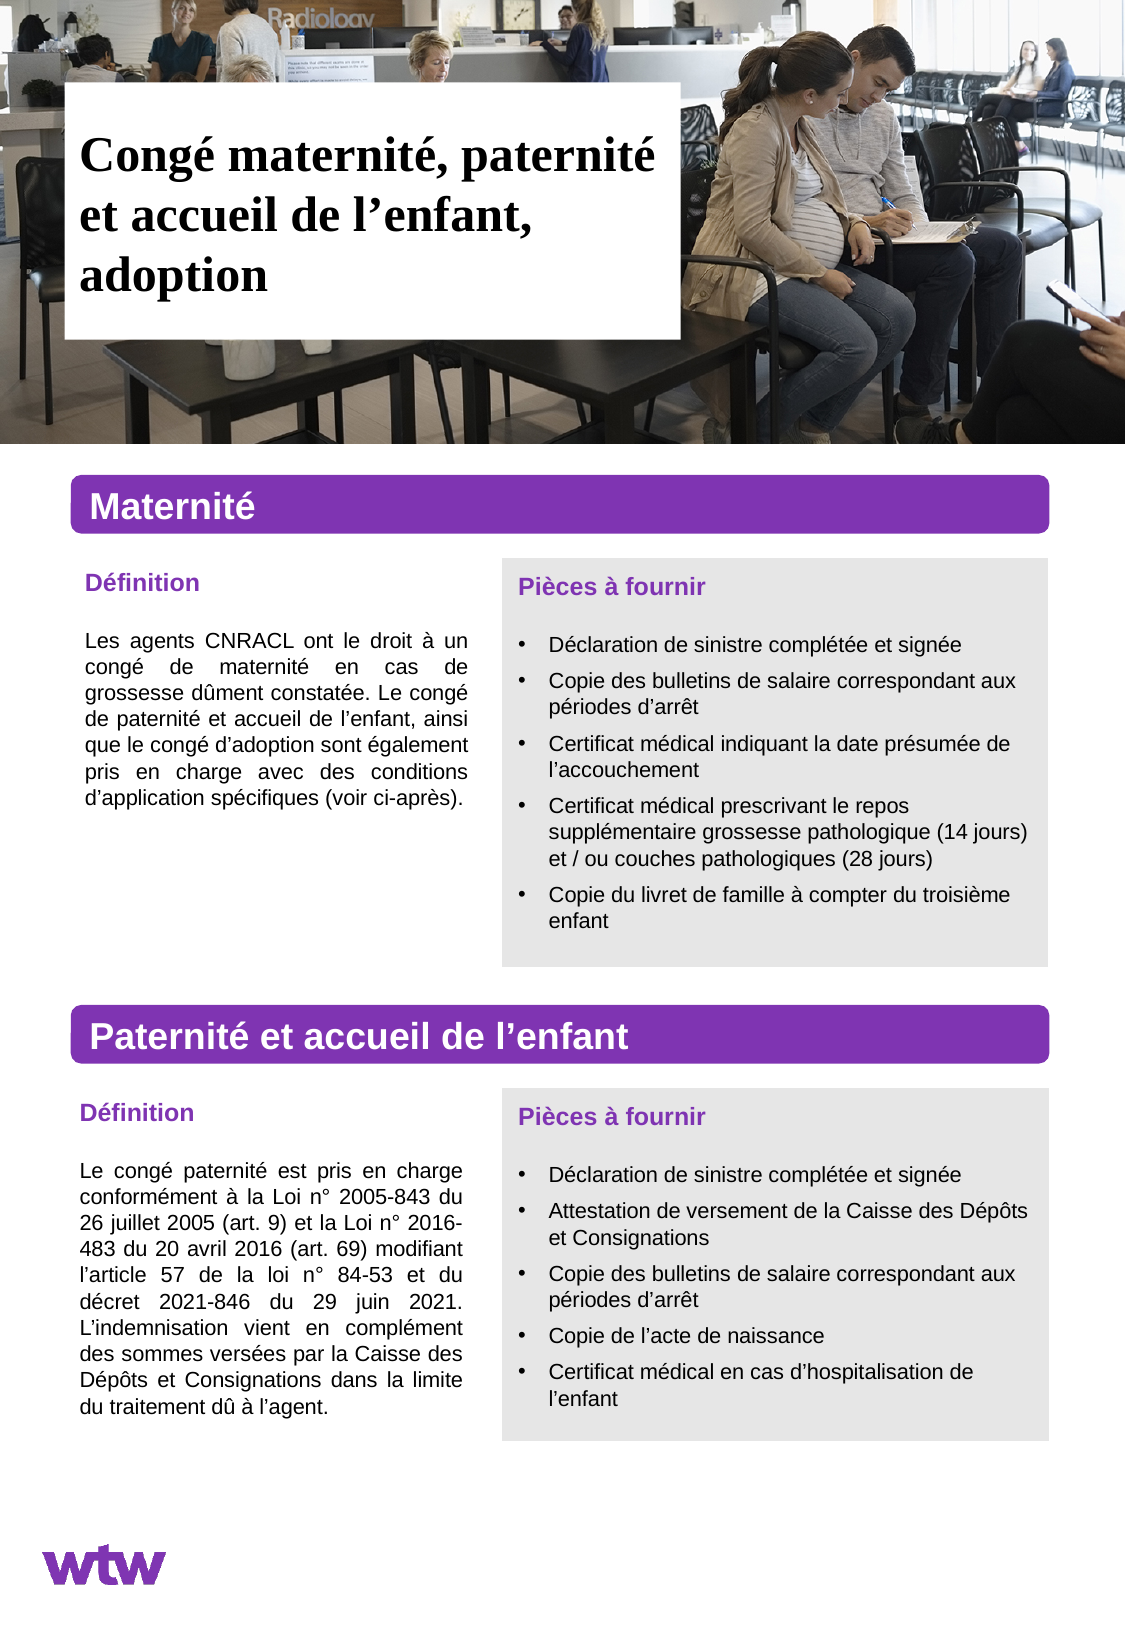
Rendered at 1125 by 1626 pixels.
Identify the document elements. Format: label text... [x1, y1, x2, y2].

text_box Définition Le congé paternité est pris en charge conformément à la Loi n° 2005-843 du 26 juillet 2005 (art. 9) et la Loi n° 2016-483 du 20 avril 2016 (art. 69) modifiant l’article 57 de la loi n° 84-53 et du décret 2021-846 du 29 juin 2021. L’indemnisation vient en complément des sommes versées par la Caisse des Dépôts et Consignations dans la limite du traitement dû à l’agent. [64, 1088, 479, 1426]
text_box Paternité et accueil de l’enfant [70, 1004, 1050, 1064]
text_box Pièces à fournir Déclaration de sinistre complétée et signée Attestation de versement de la Caisse des Dépôts et Consignations Copie des bulletins de salaire correspondant aux périodes d’arrêt Copie de l’acte de naissance Certificat médical en cas d’hospitalisation de l’enfant [502, 1088, 1049, 1441]
text_box Définition Les agents CNRACL ont le droit à un congé de maternité en cas de grossesse dûment constatée. Le congé de paternité et accueil de l’enfant, ainsi que le congé d’adoption sont également pris en charge avec des conditions d’application spécifiques (voir ci-après). [70, 558, 484, 818]
text_box Maternité [70, 474, 1050, 534]
picture [42, 1544, 166, 1585]
picture [0, 0, 1125, 444]
text_box Pièces à fournir Déclaration de sinistre complétée et signée Copie des bulletins de salaire correspondant aux périodes d’arrêt Certificat médical indiquant la date présumée de l’accouchement Certificat médical prescrivant le repos supplémentaire grossesse pathologique (14 jours) et / ou couches pathologiques (28 jours) Copie du livret de famille à compter du troisième enfant [502, 558, 1048, 967]
